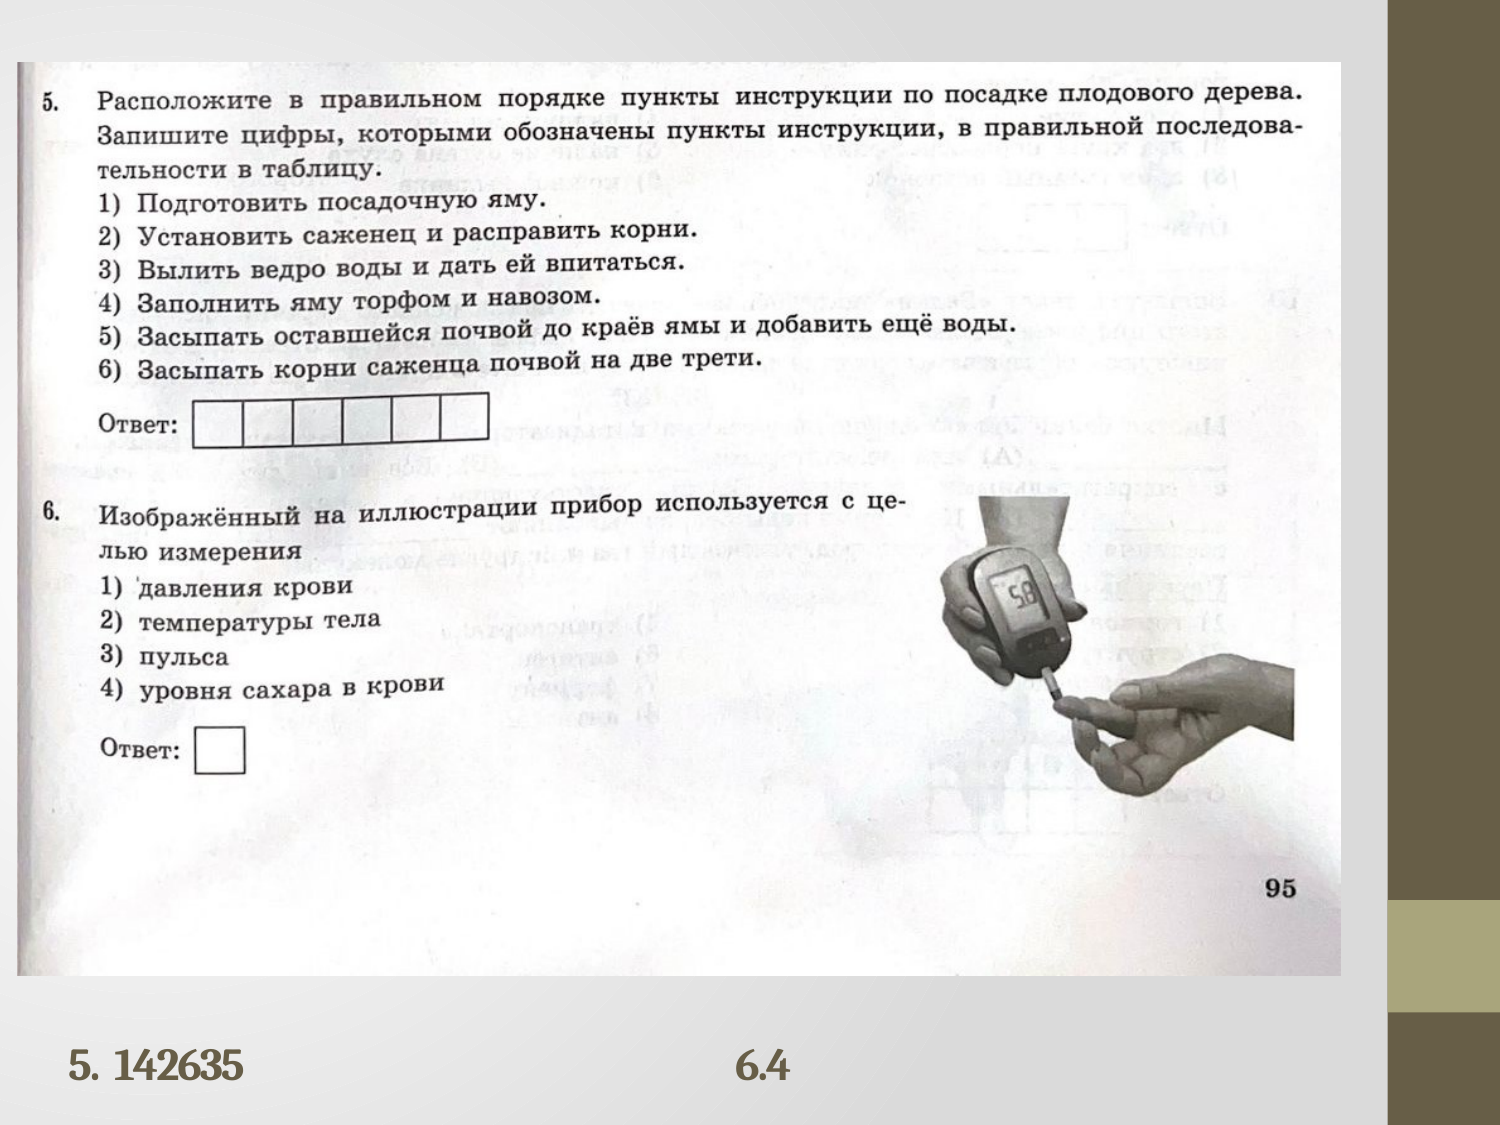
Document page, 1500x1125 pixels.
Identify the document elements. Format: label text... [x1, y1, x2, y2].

title 5. 142635 6.4 [53, 999, 1329, 1098]
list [17, 61, 1342, 977]
